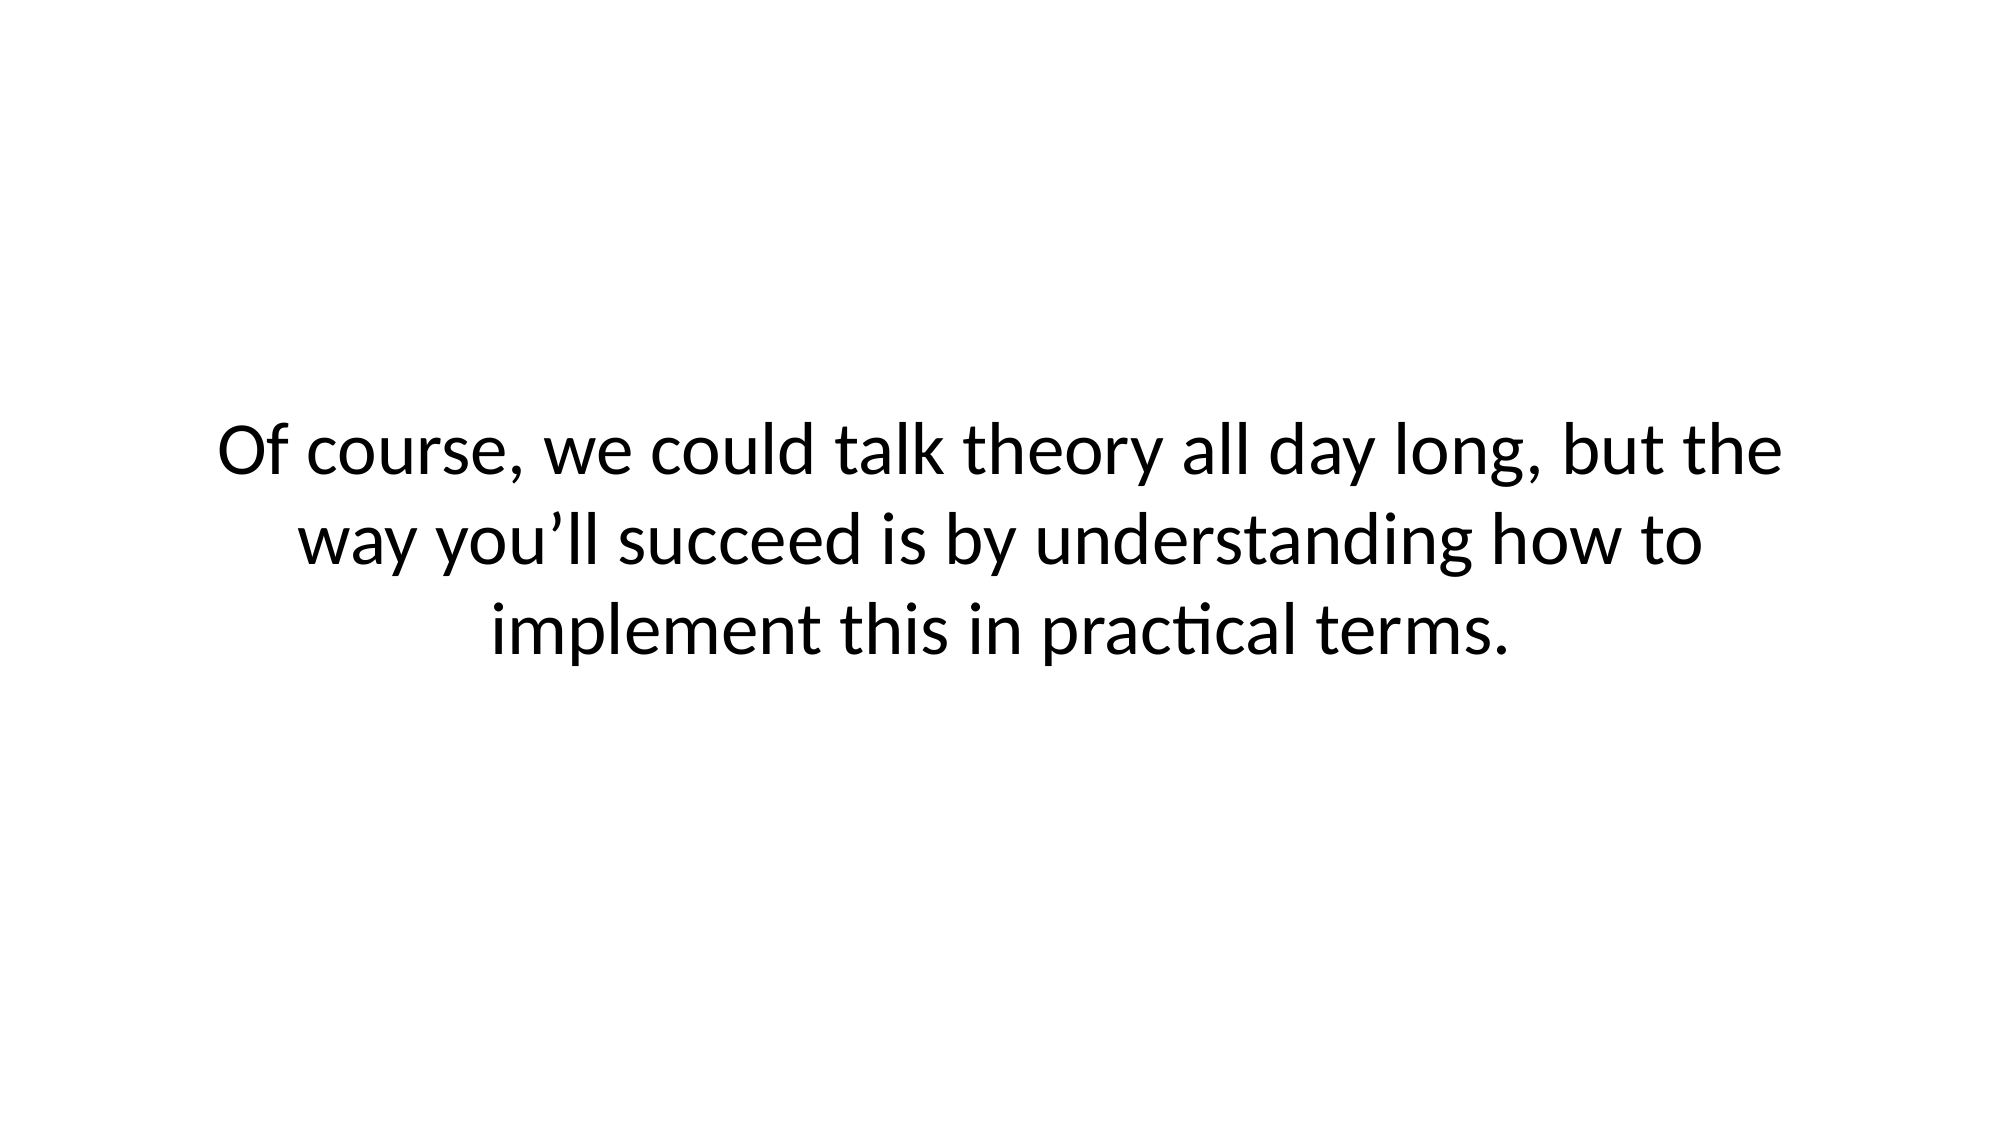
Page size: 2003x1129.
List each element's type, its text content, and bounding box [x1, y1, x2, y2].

title Of course, we could talk theory all day long, but the way you’ll succeed is by understanding how to implement this in practical terms. [150, 287, 1853, 782]
